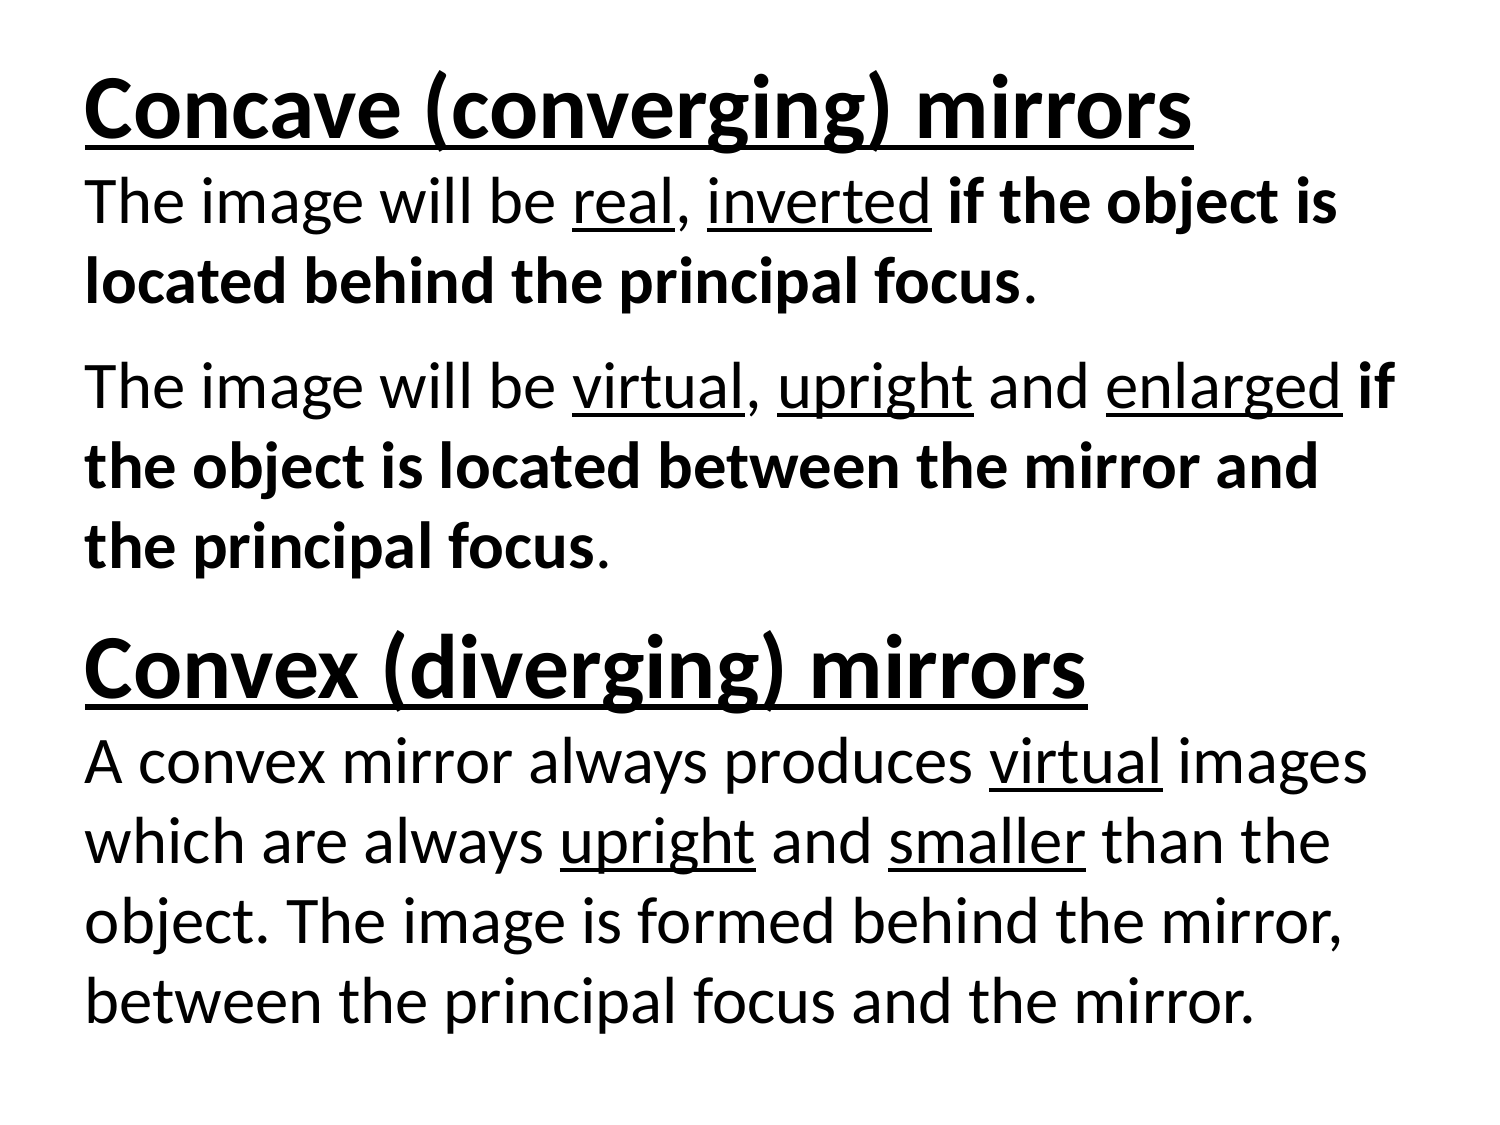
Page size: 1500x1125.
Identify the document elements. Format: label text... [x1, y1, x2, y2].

text_box Concave (converging) mirrors The image will be real, inverted if the object is located behind the principal focus. The image will be virtual, upright and enlarged if the object is located between the mirror and the principal focus. Convex (diverging) mirrors A convex mirror always produces virtual images which are always upright and smaller than the object. The image is formed behind the mirror, between the principal focus and the mirror. [70, 39, 1442, 1045]
